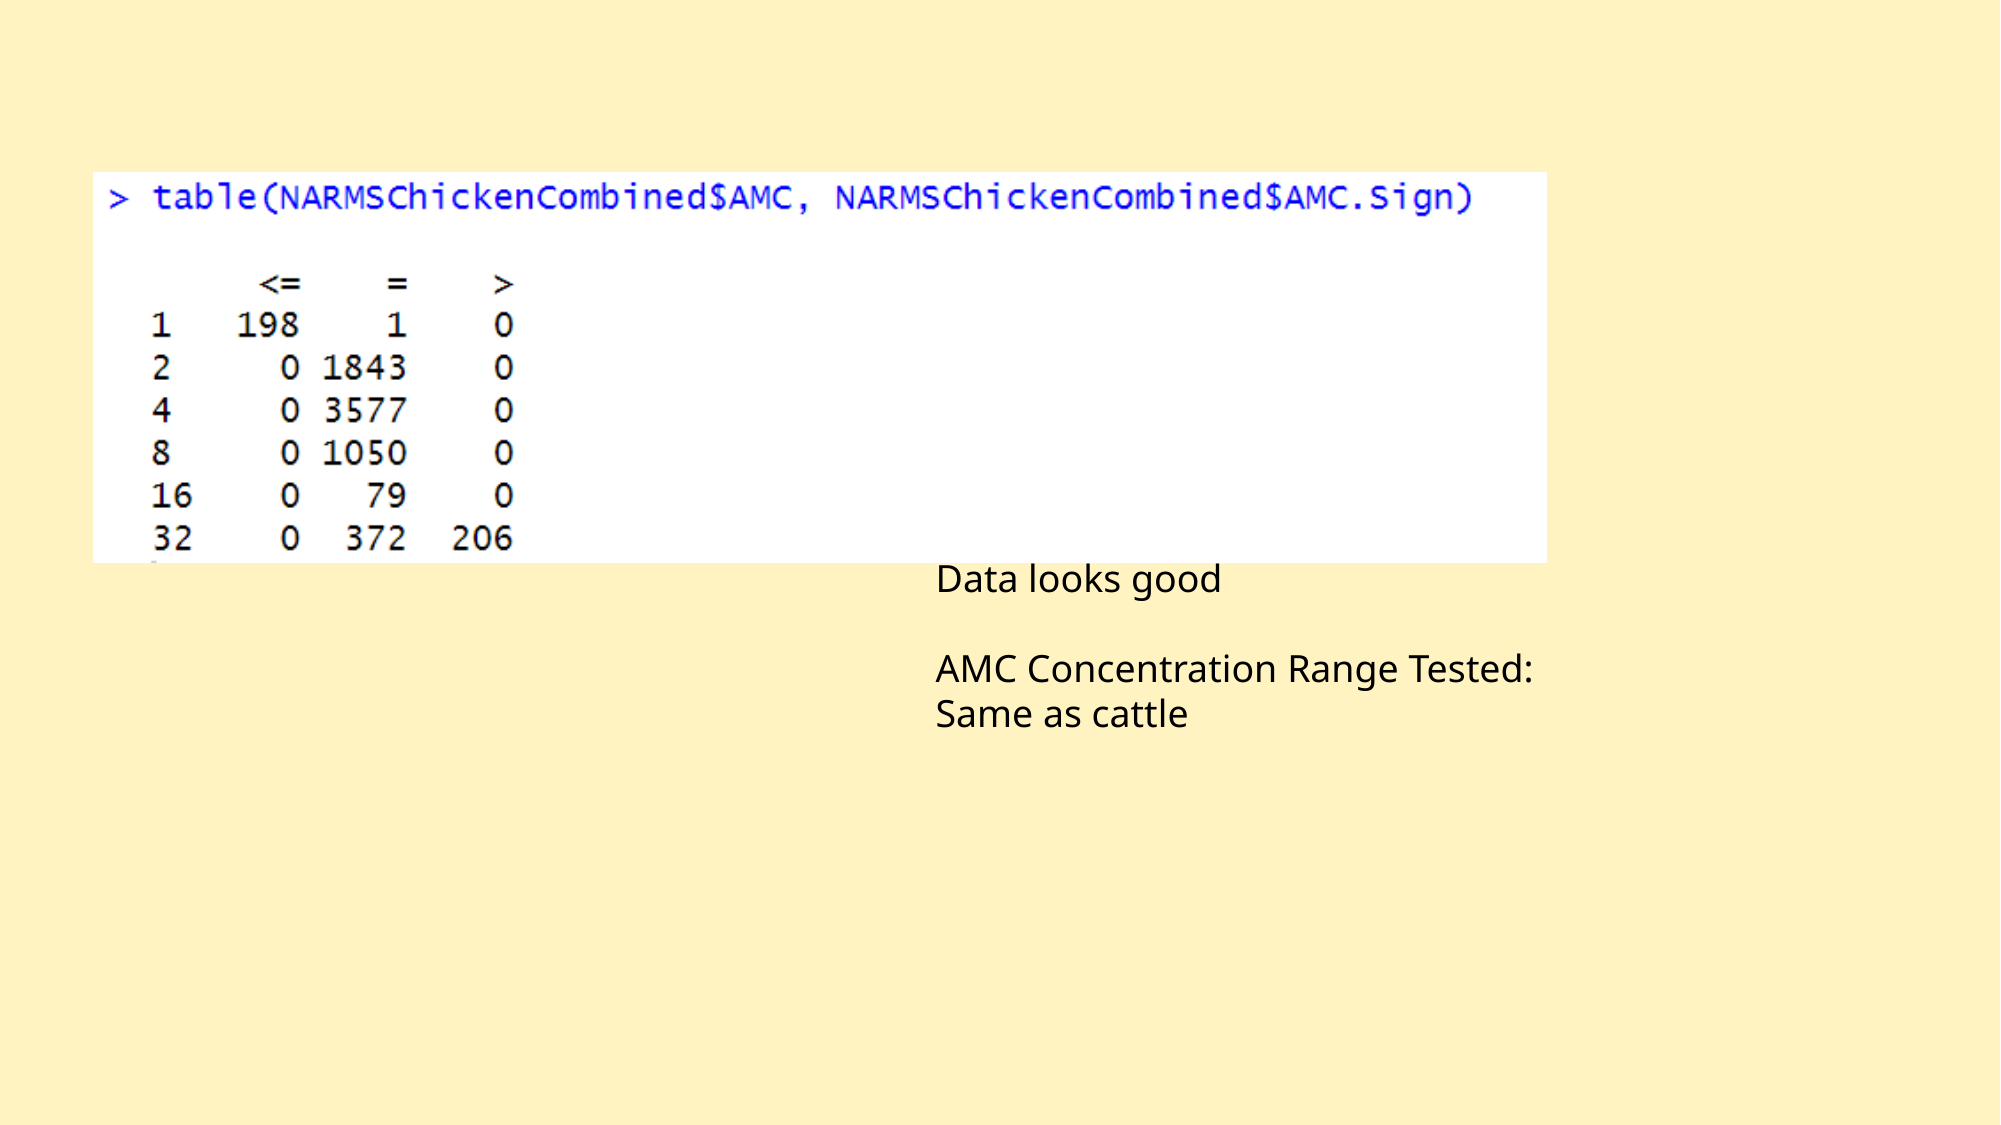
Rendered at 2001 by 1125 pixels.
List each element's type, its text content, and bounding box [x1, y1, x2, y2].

picture [93, 172, 1548, 563]
text_box Data looks good AMC Concentration Range Tested: Same as cattle [920, 547, 1668, 742]
